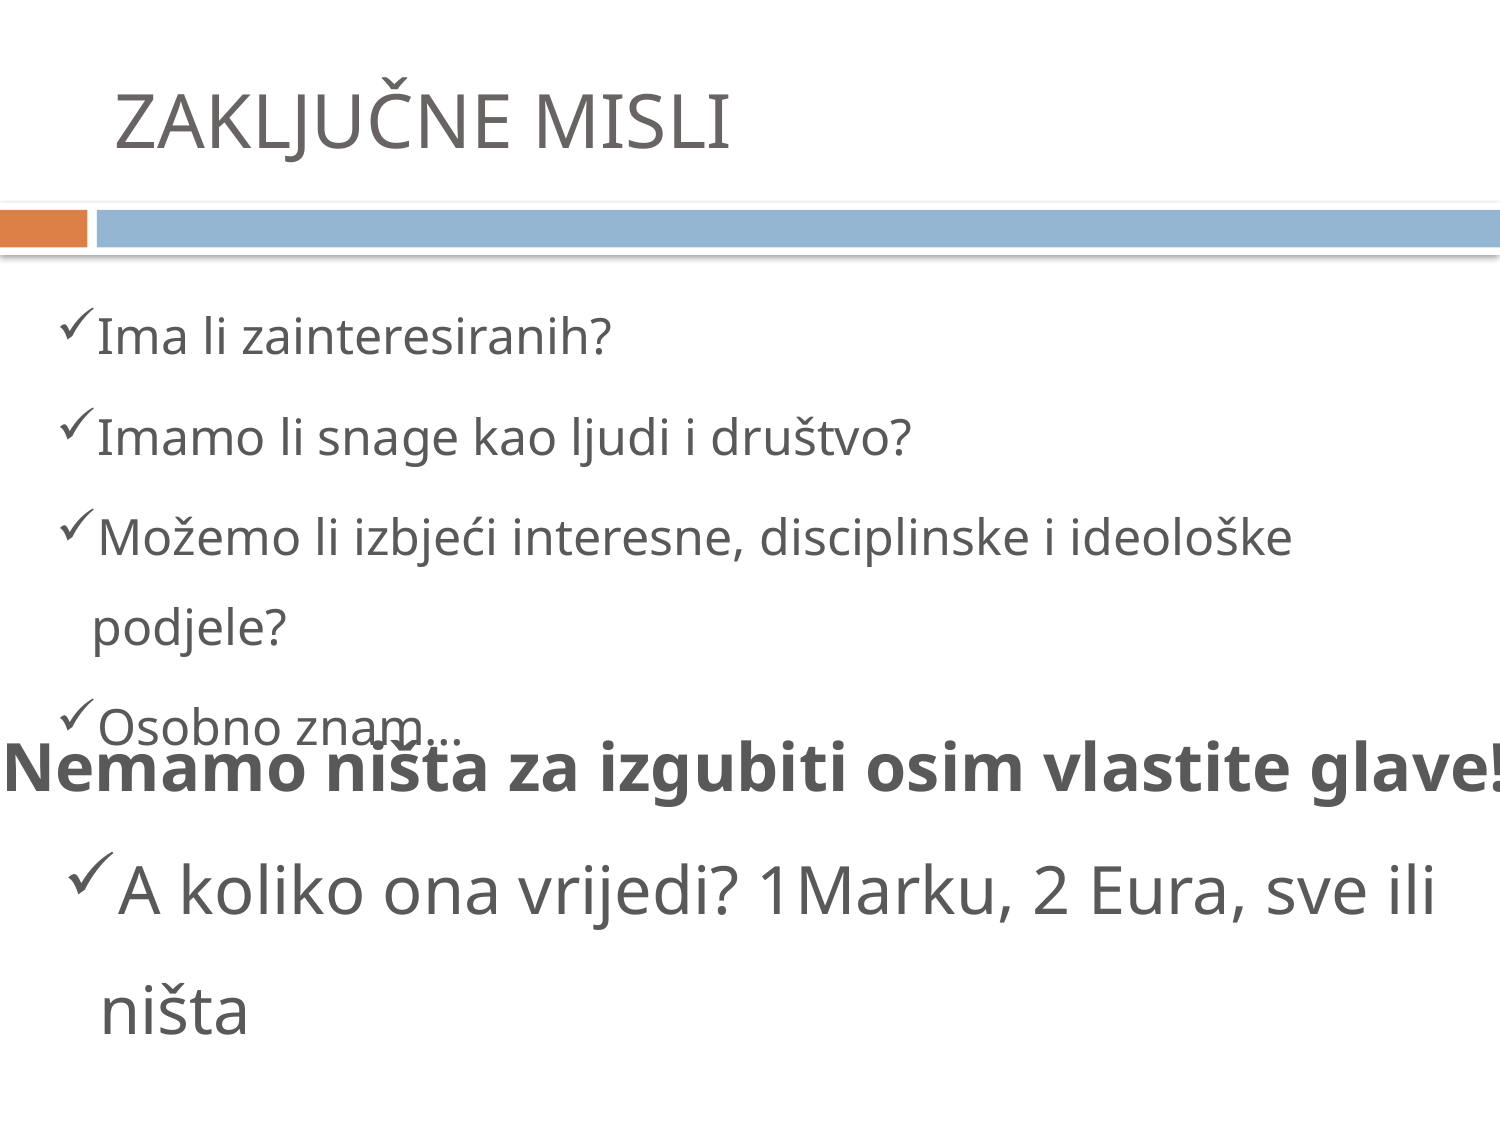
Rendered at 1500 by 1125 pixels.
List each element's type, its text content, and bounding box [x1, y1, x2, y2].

text_box Nemamo ništa za izgubiti osim vlastite glave!!! [0, 677, 1500, 813]
text_box A koliko ona vrijedi? 1Marku, 2 Eura, sve ili ništa [48, 800, 1487, 1056]
text_box Ima li zainteresiranih? Imamo li snage kao ljudi i društvo? Možemo li izbjeći interesne, disciplinske i ideološke podjele? Osobno znam… [41, 267, 1453, 677]
title ZAKLJUČNE MISLI [99, 37, 1438, 201]
